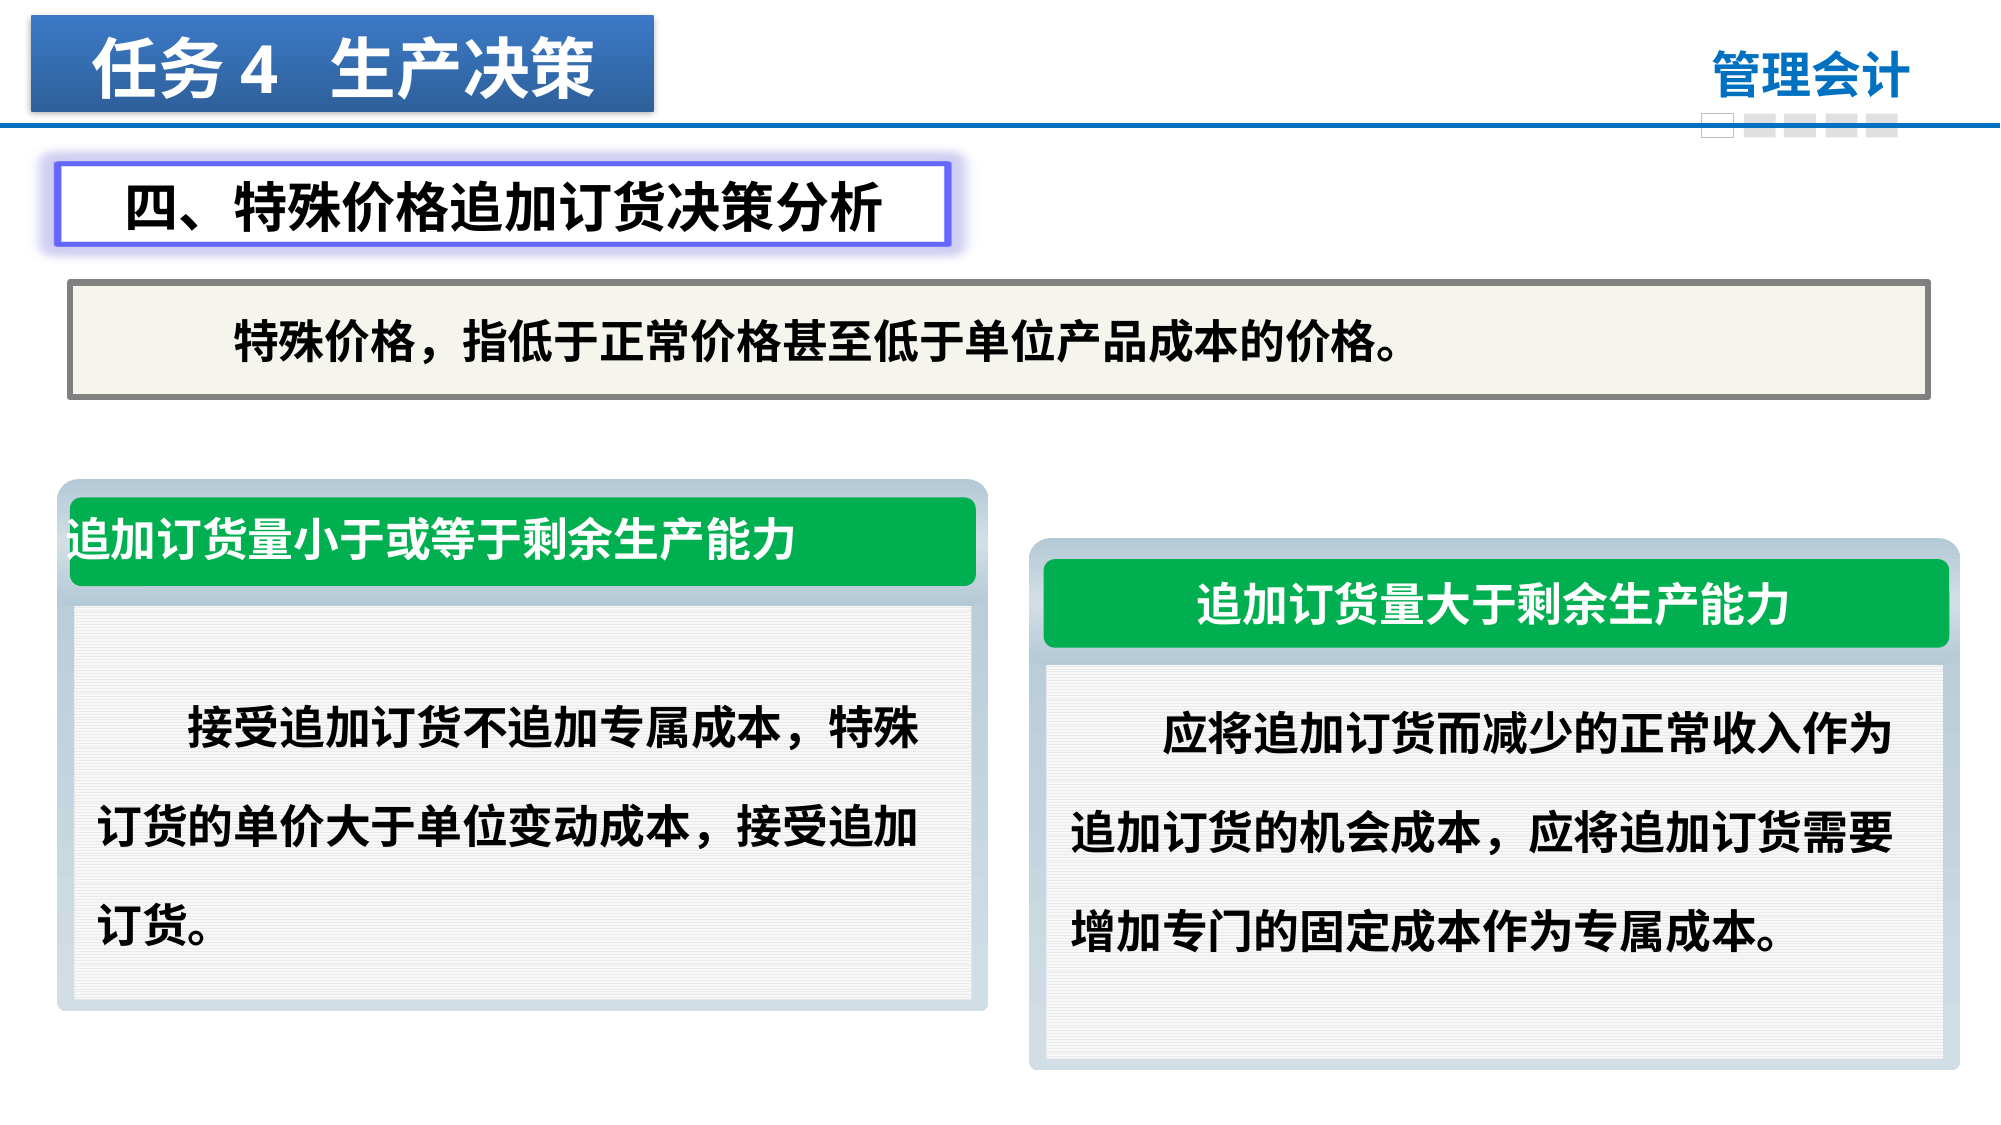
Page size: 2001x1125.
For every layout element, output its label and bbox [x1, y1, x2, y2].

text_box [17, 136, 989, 272]
text_box [69, 282, 1929, 398]
text_box [31, 14, 654, 117]
text_box [1028, 537, 1961, 1071]
text_box [50, 478, 996, 1012]
